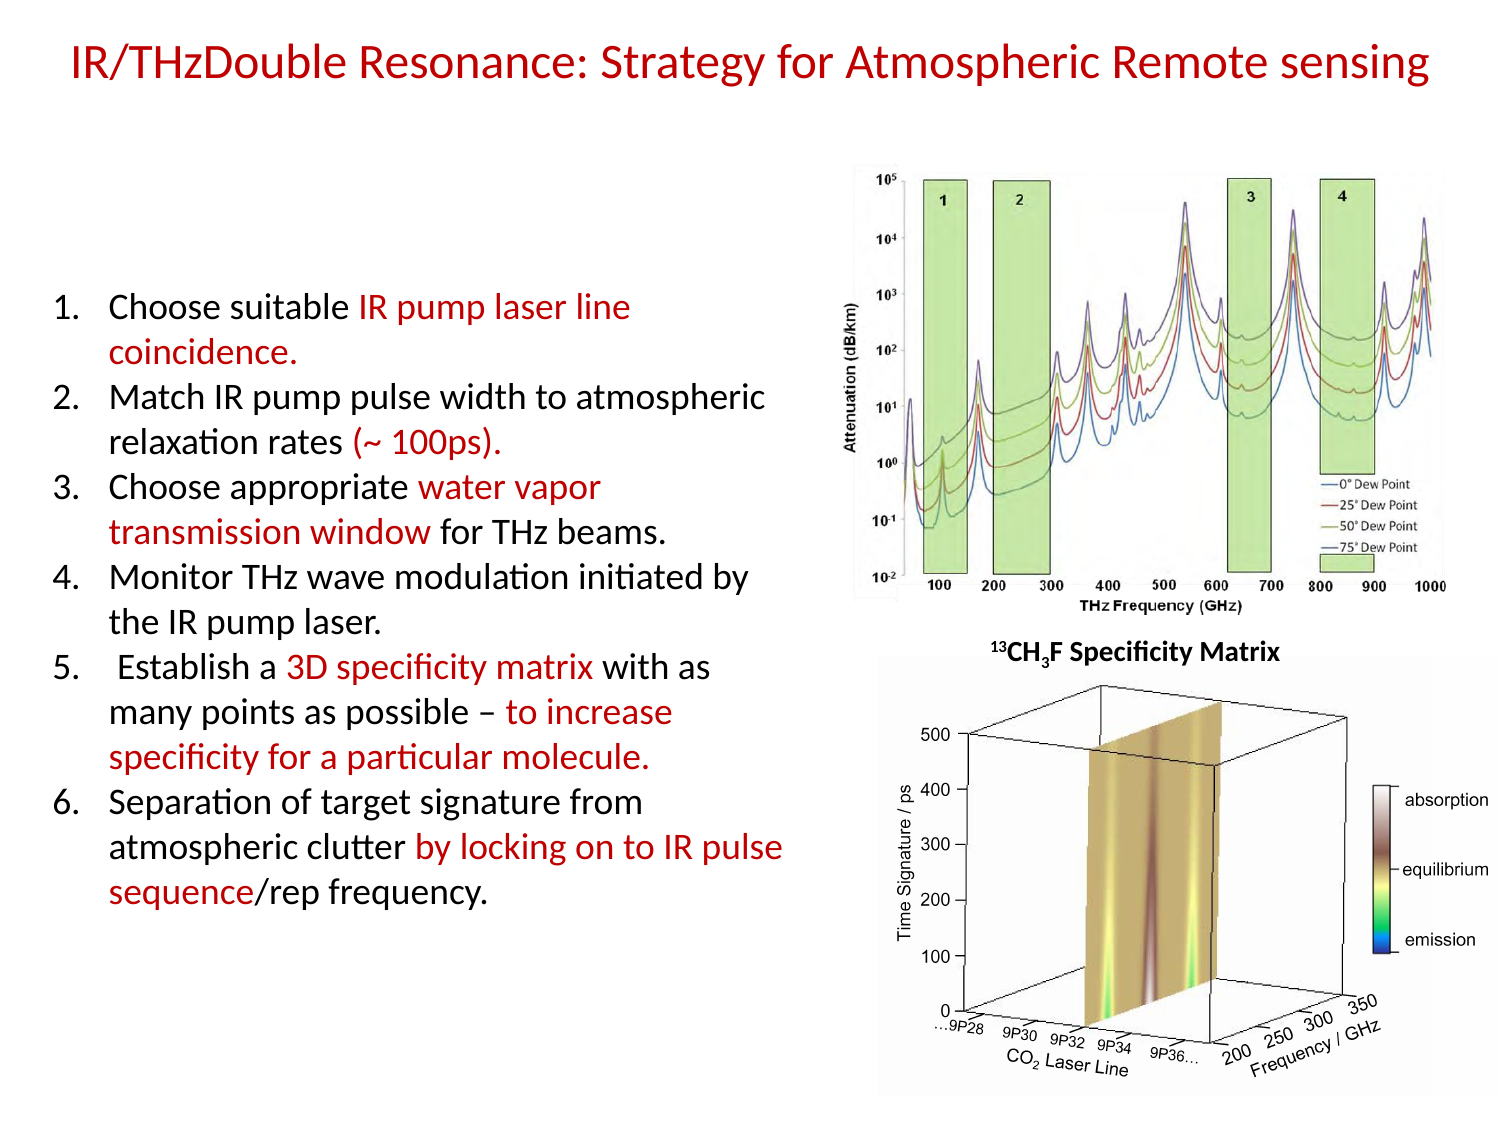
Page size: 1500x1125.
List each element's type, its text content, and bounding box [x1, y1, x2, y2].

title IR/THzDouble Resonance: Strategy for Atmospheric Remote sensing [18, 0, 1482, 118]
text_box Choose suitable IR pump laser line coincidence. Match IR pump pulse width to atmospheric relaxation rates (~ 100ps). Choose appropriate water vapor transmission window for THz beams. Monitor THz wave modulation initiated by the IR pump laser. Establish a 3D specificity matrix with as many points as possible – to increase specificity for a particular molecule. Separation of target signature from atmospheric clutter by locking on to IR pulse sequence/rep frequency. [37, 274, 813, 920]
picture [799, 151, 1489, 626]
picture [877, 657, 1500, 1095]
text_box 13CH3F Specificity Matrix [938, 635, 1332, 655]
